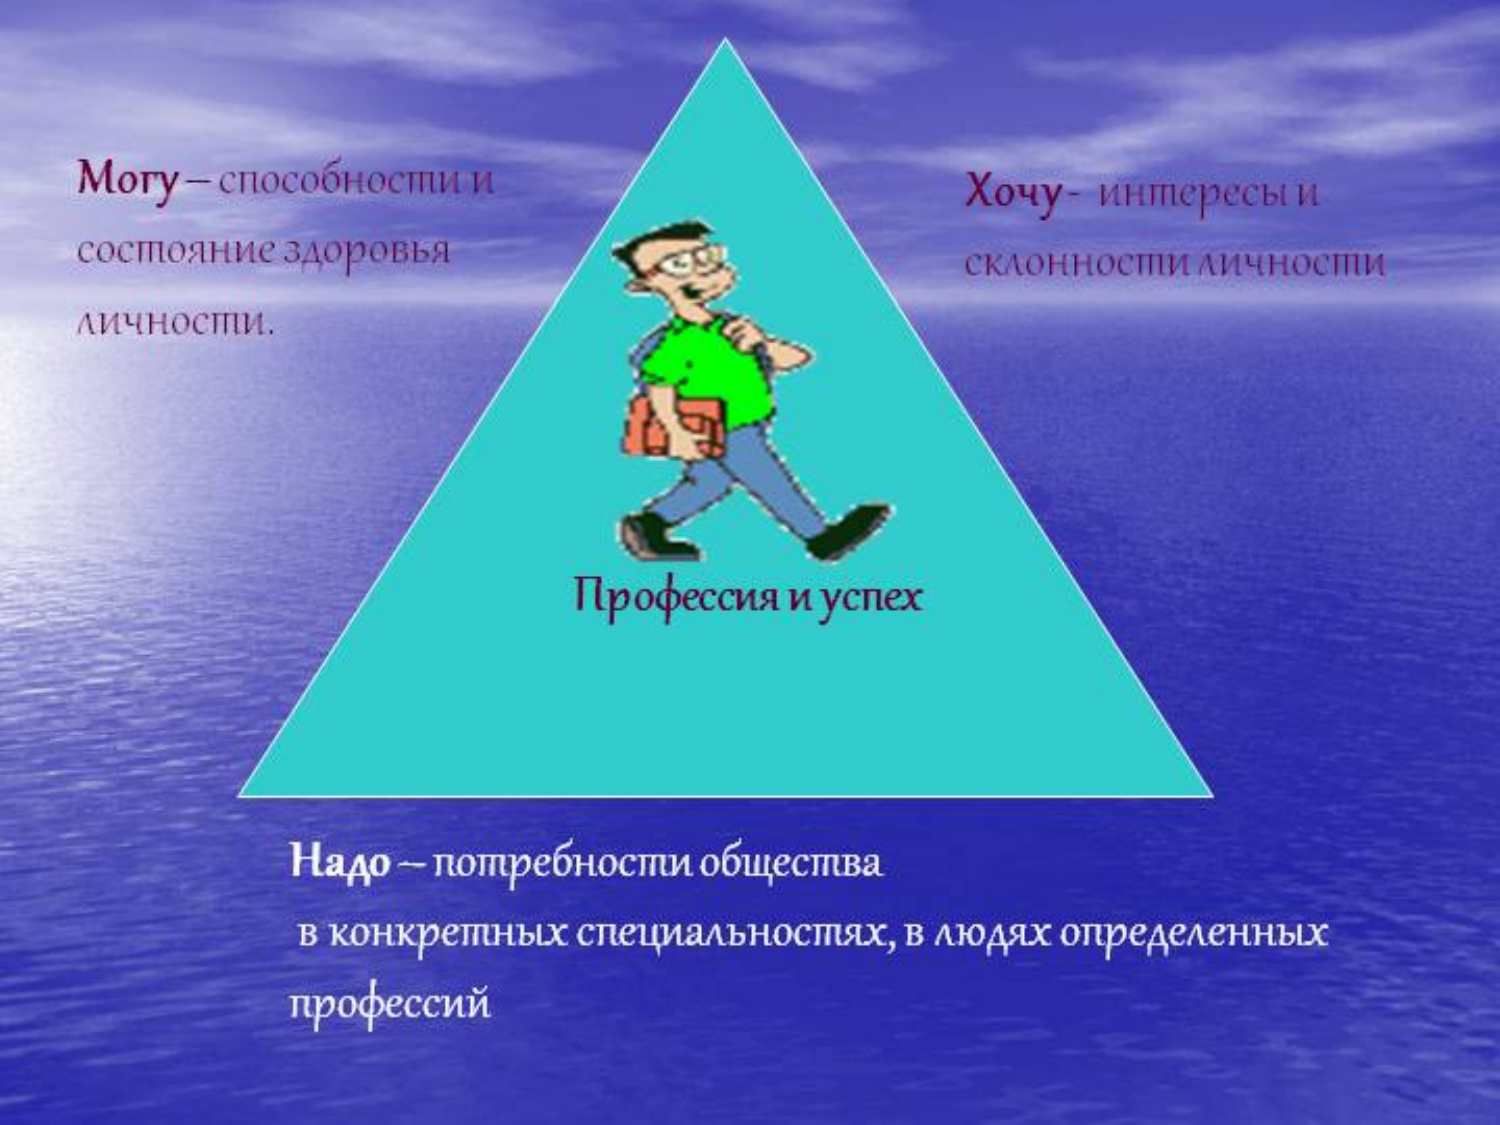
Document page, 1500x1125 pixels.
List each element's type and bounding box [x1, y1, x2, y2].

list [0, 0, 1500, 1125]
